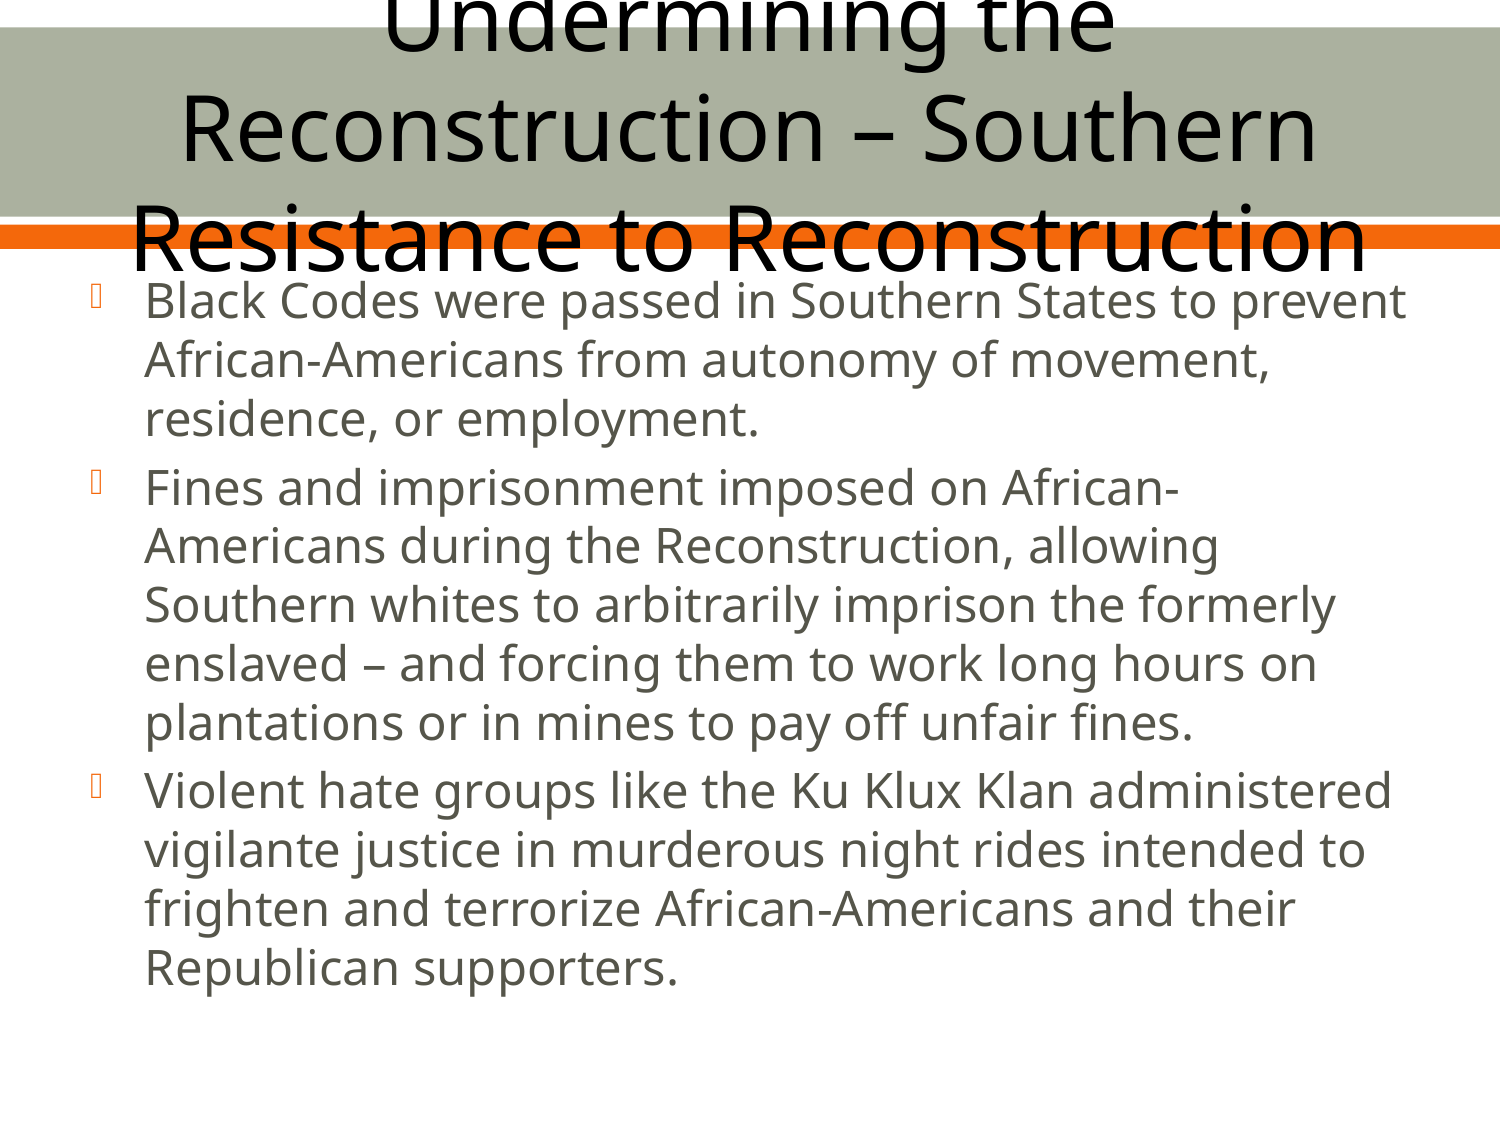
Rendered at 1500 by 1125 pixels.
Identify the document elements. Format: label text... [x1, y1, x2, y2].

list Black Codes were passed in Southern States to prevent African-Americans from autonomy of movement, residence, or employment. Fines and imprisonment imposed on African-Americans during the Reconstruction, allowing Southern whites to arbitrarily imprison the formerly enslaved – and forcing them to work long hours on plantations or in mines to pay off unfair fines. Violent hate groups like the Ku Klux Klan administered vigilante justice in murderous night rides intended to frighten and terrorize African-Americans and their Republican supporters. [75, 262, 1425, 1005]
title Undermining the Reconstruction – Southern Resistance to Reconstruction [75, 50, 1425, 200]
